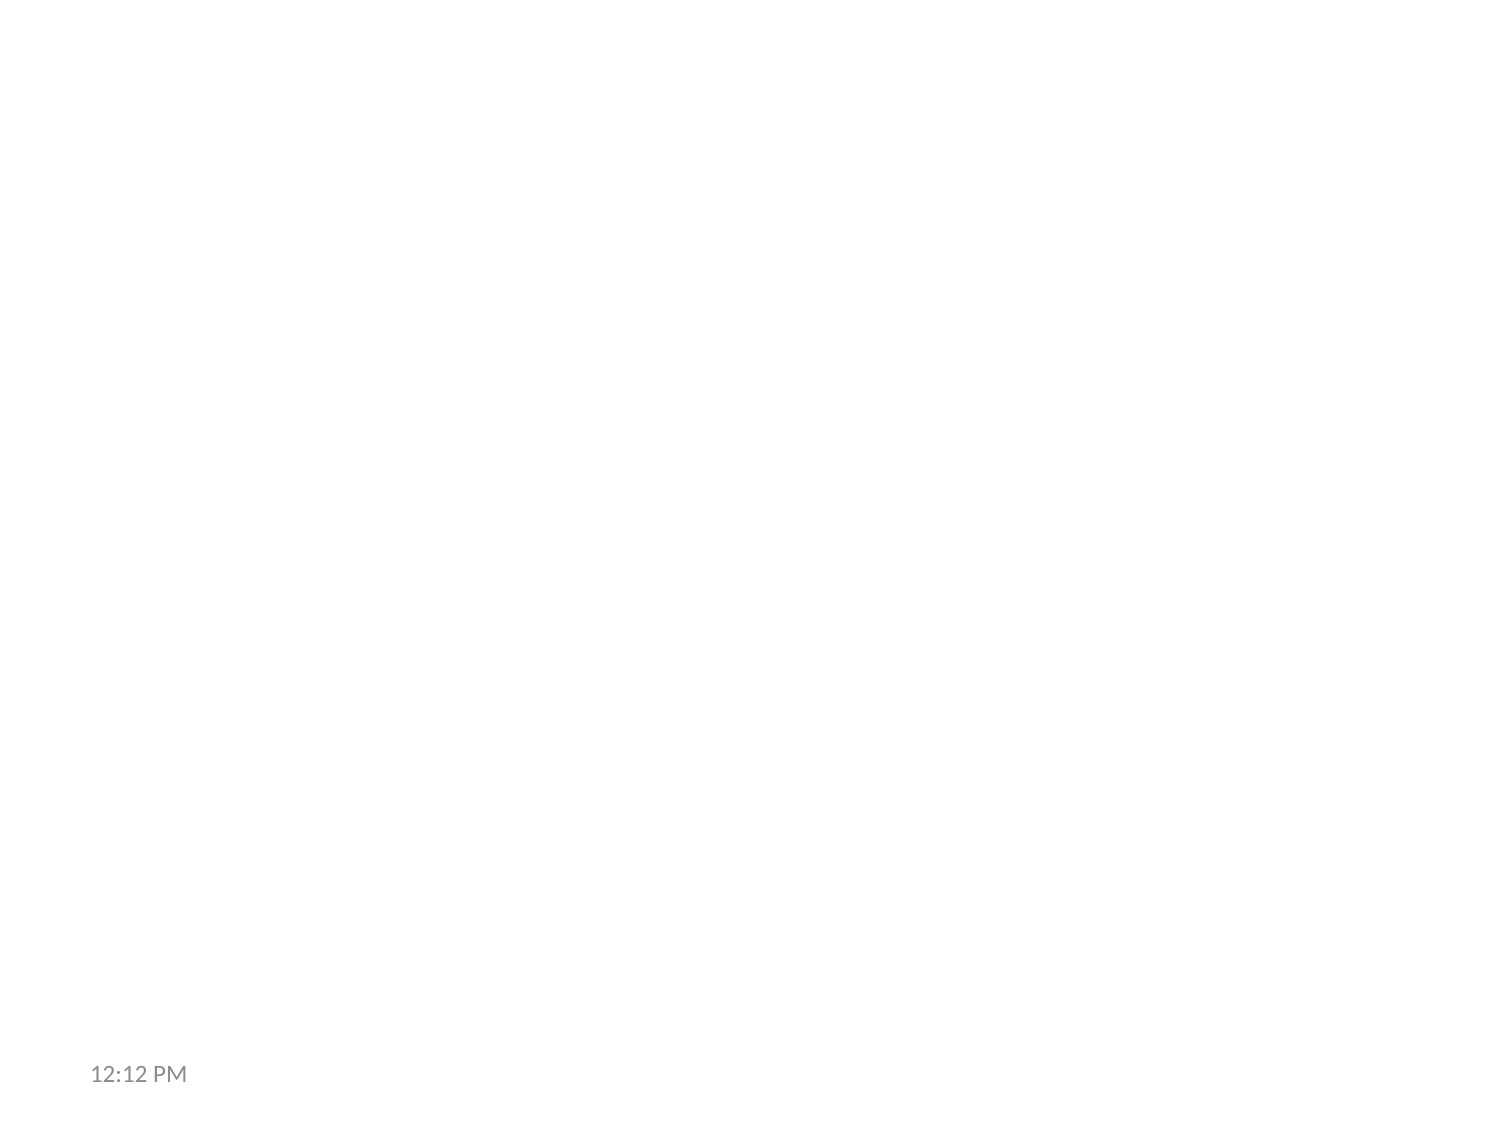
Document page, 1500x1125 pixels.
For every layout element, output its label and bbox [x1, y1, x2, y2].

slide_number [75, 1042, 425, 1103]
